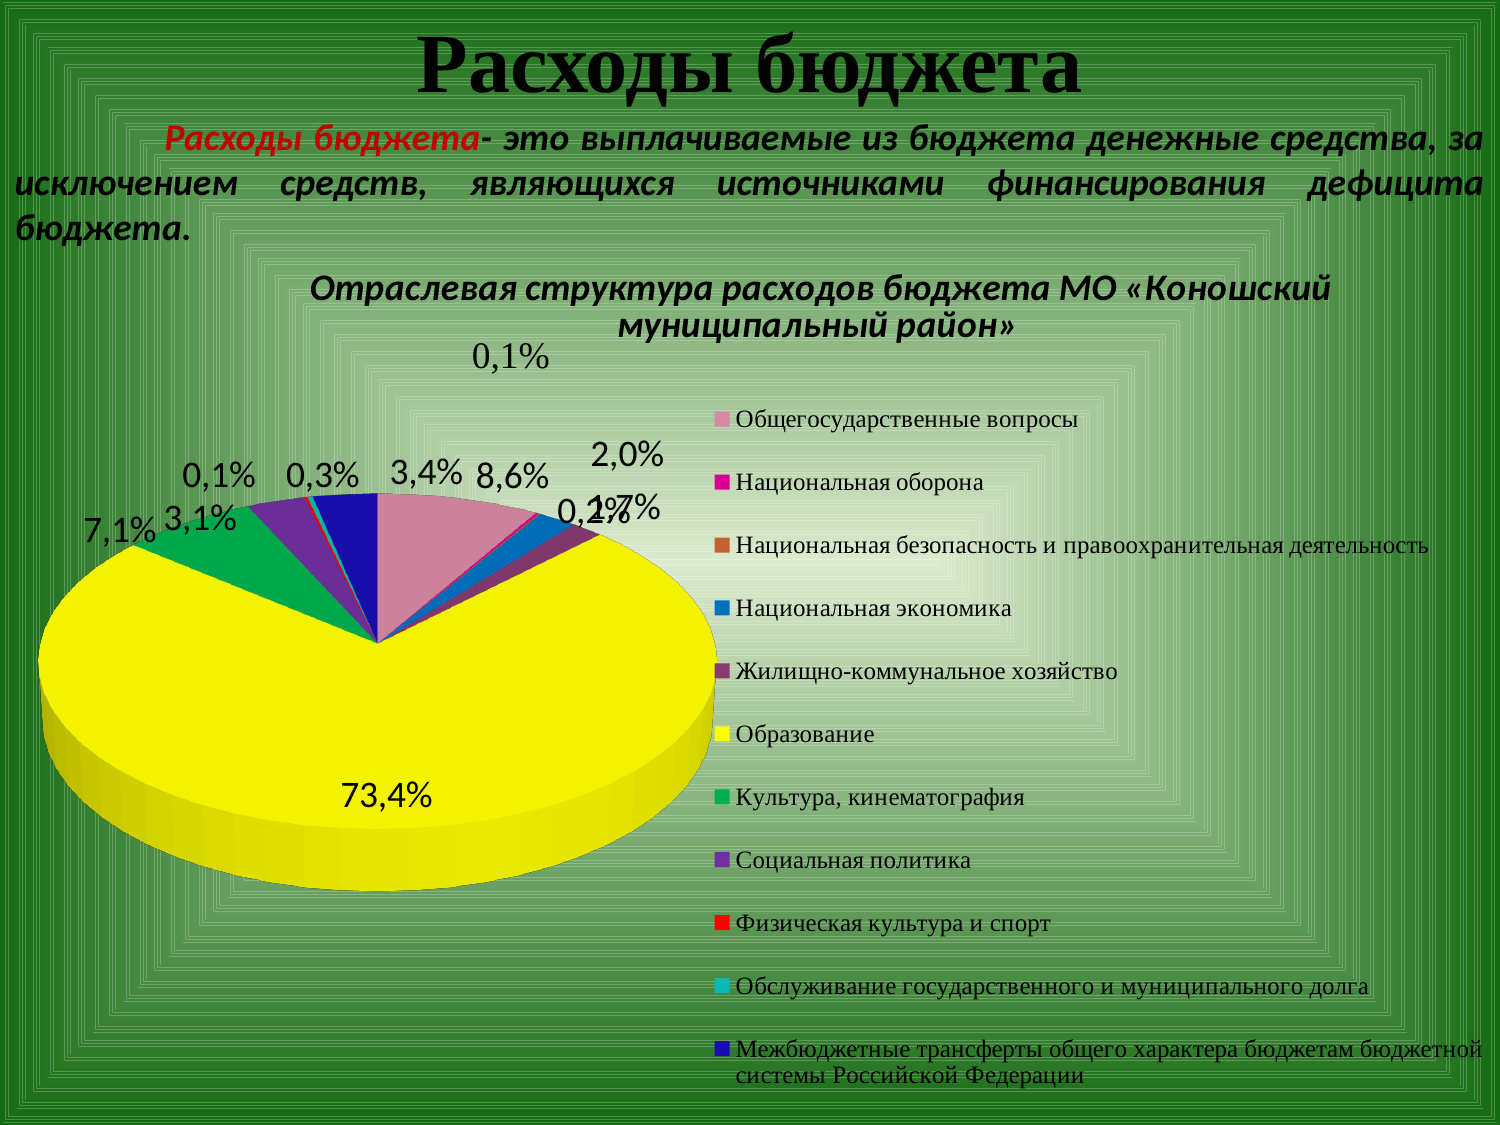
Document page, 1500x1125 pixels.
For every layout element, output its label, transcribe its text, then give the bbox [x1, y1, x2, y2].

text_box Расходы бюджета- это выплачиваемые из бюджета денежные средства, за исключением средств, являющихся источниками финансирования дефицита бюджета. [0, 105, 1500, 245]
chart [0, 245, 1500, 1125]
title Расходы бюджета [75, 0, 1425, 105]
